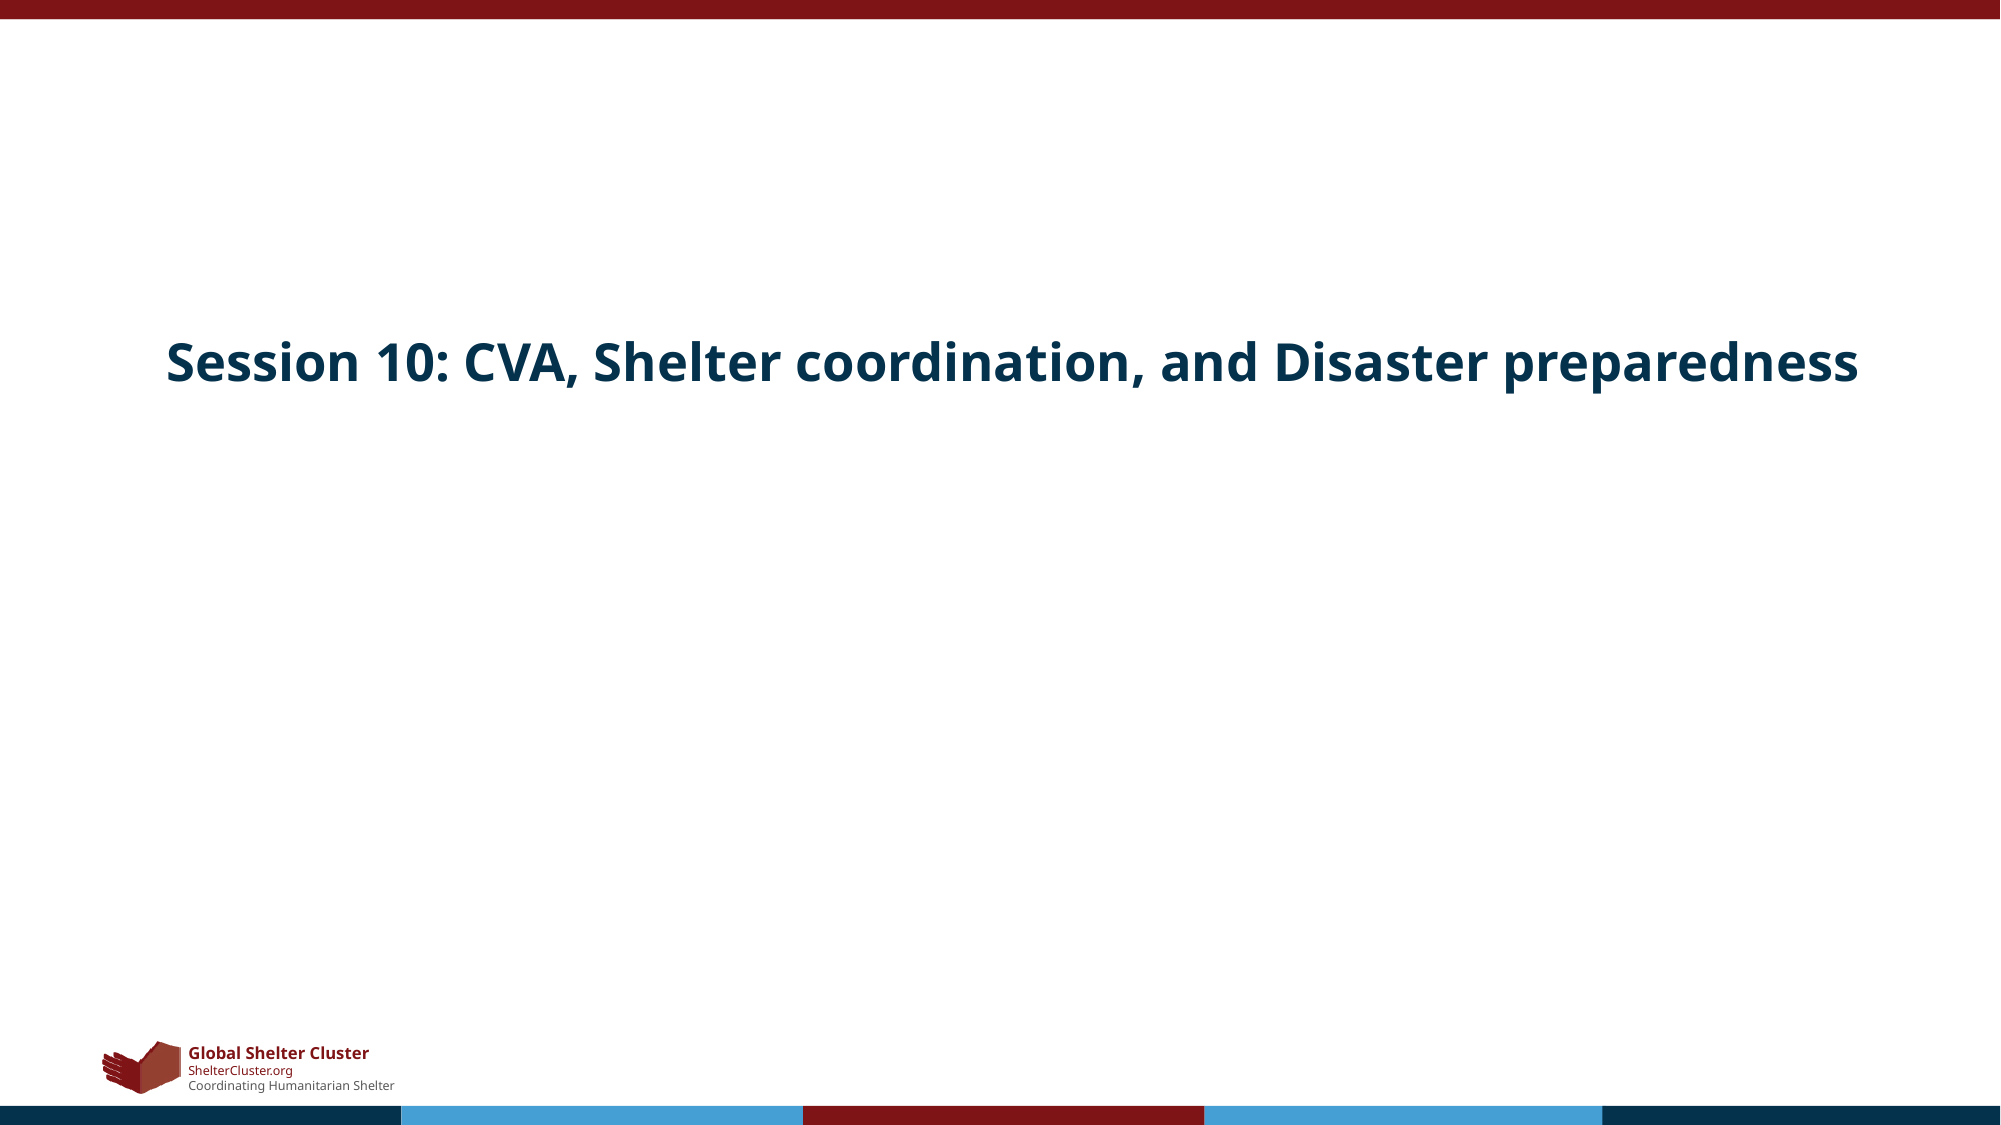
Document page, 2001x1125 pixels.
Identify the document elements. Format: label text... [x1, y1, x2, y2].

title Session 10: CVA, Shelter coordination, and Disaster preparedness [132, 302, 1895, 544]
picture [102, 1041, 181, 1094]
